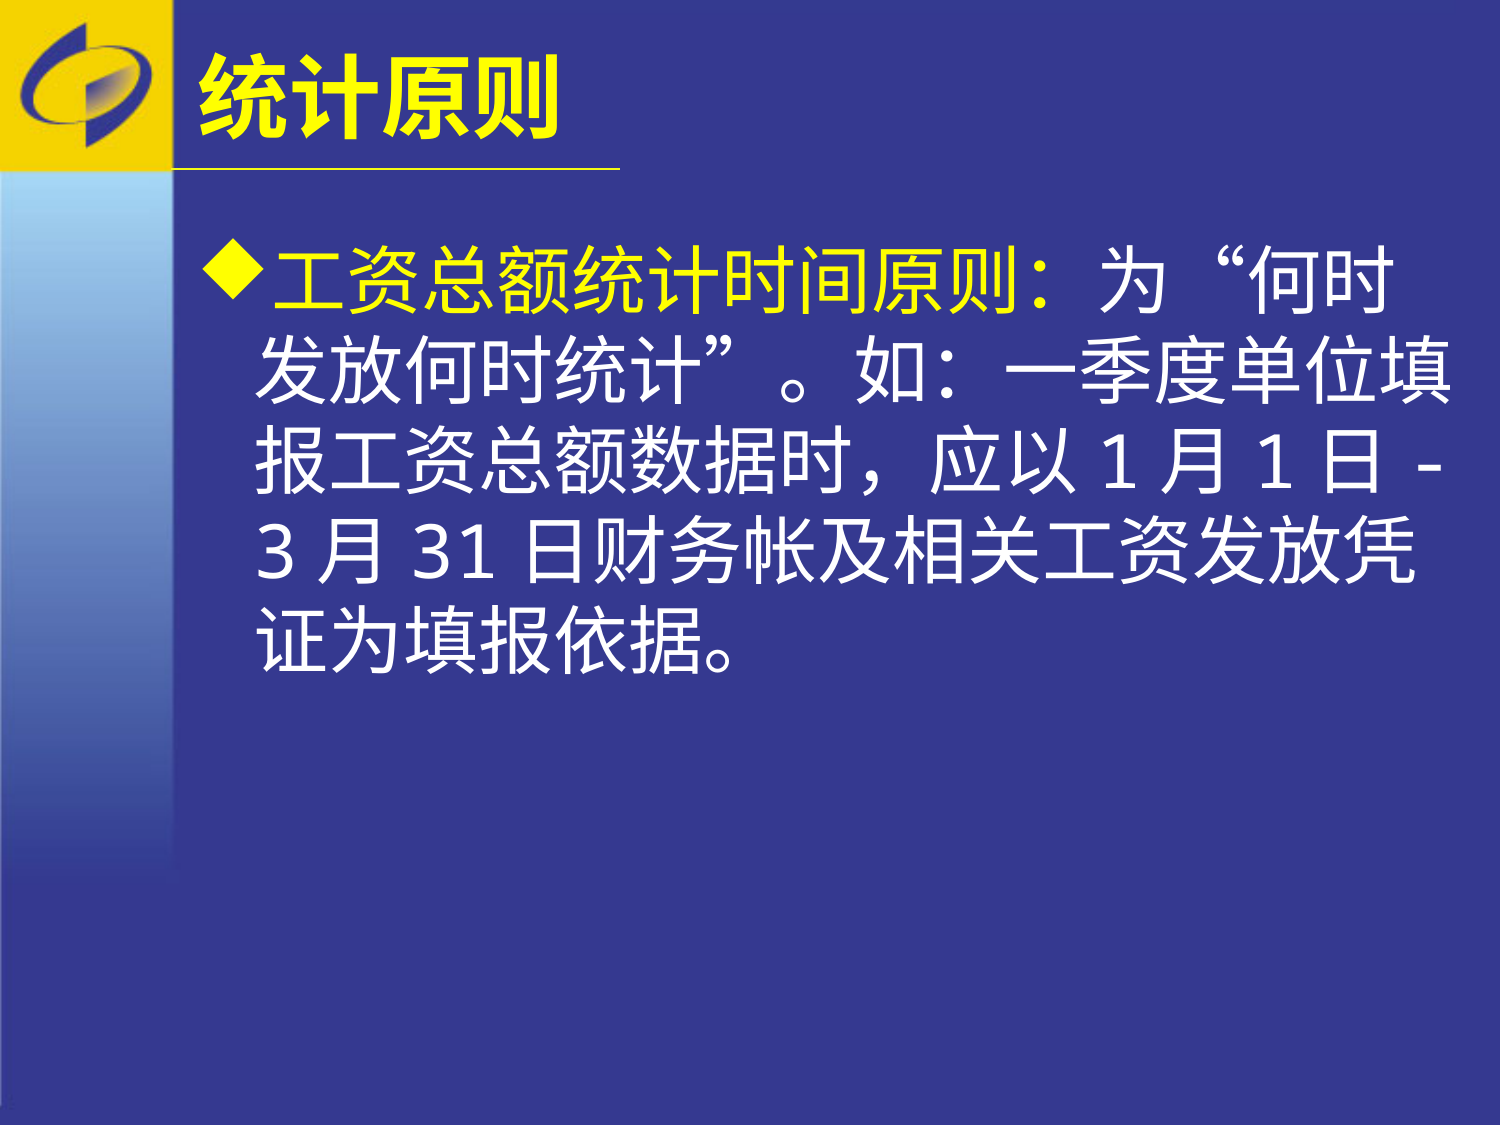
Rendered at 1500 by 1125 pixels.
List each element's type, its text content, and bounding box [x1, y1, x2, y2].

picture [0, 0, 1500, 1125]
text_box 统计原则 [183, 42, 946, 147]
list 工资总额统计时间原则：为“何时发放何时统计”。如：一季度单位填报工资总额数据时，应以1月1日-3月31日财务帐及相关工资发放凭证为填报依据。 [181, 226, 1477, 1059]
